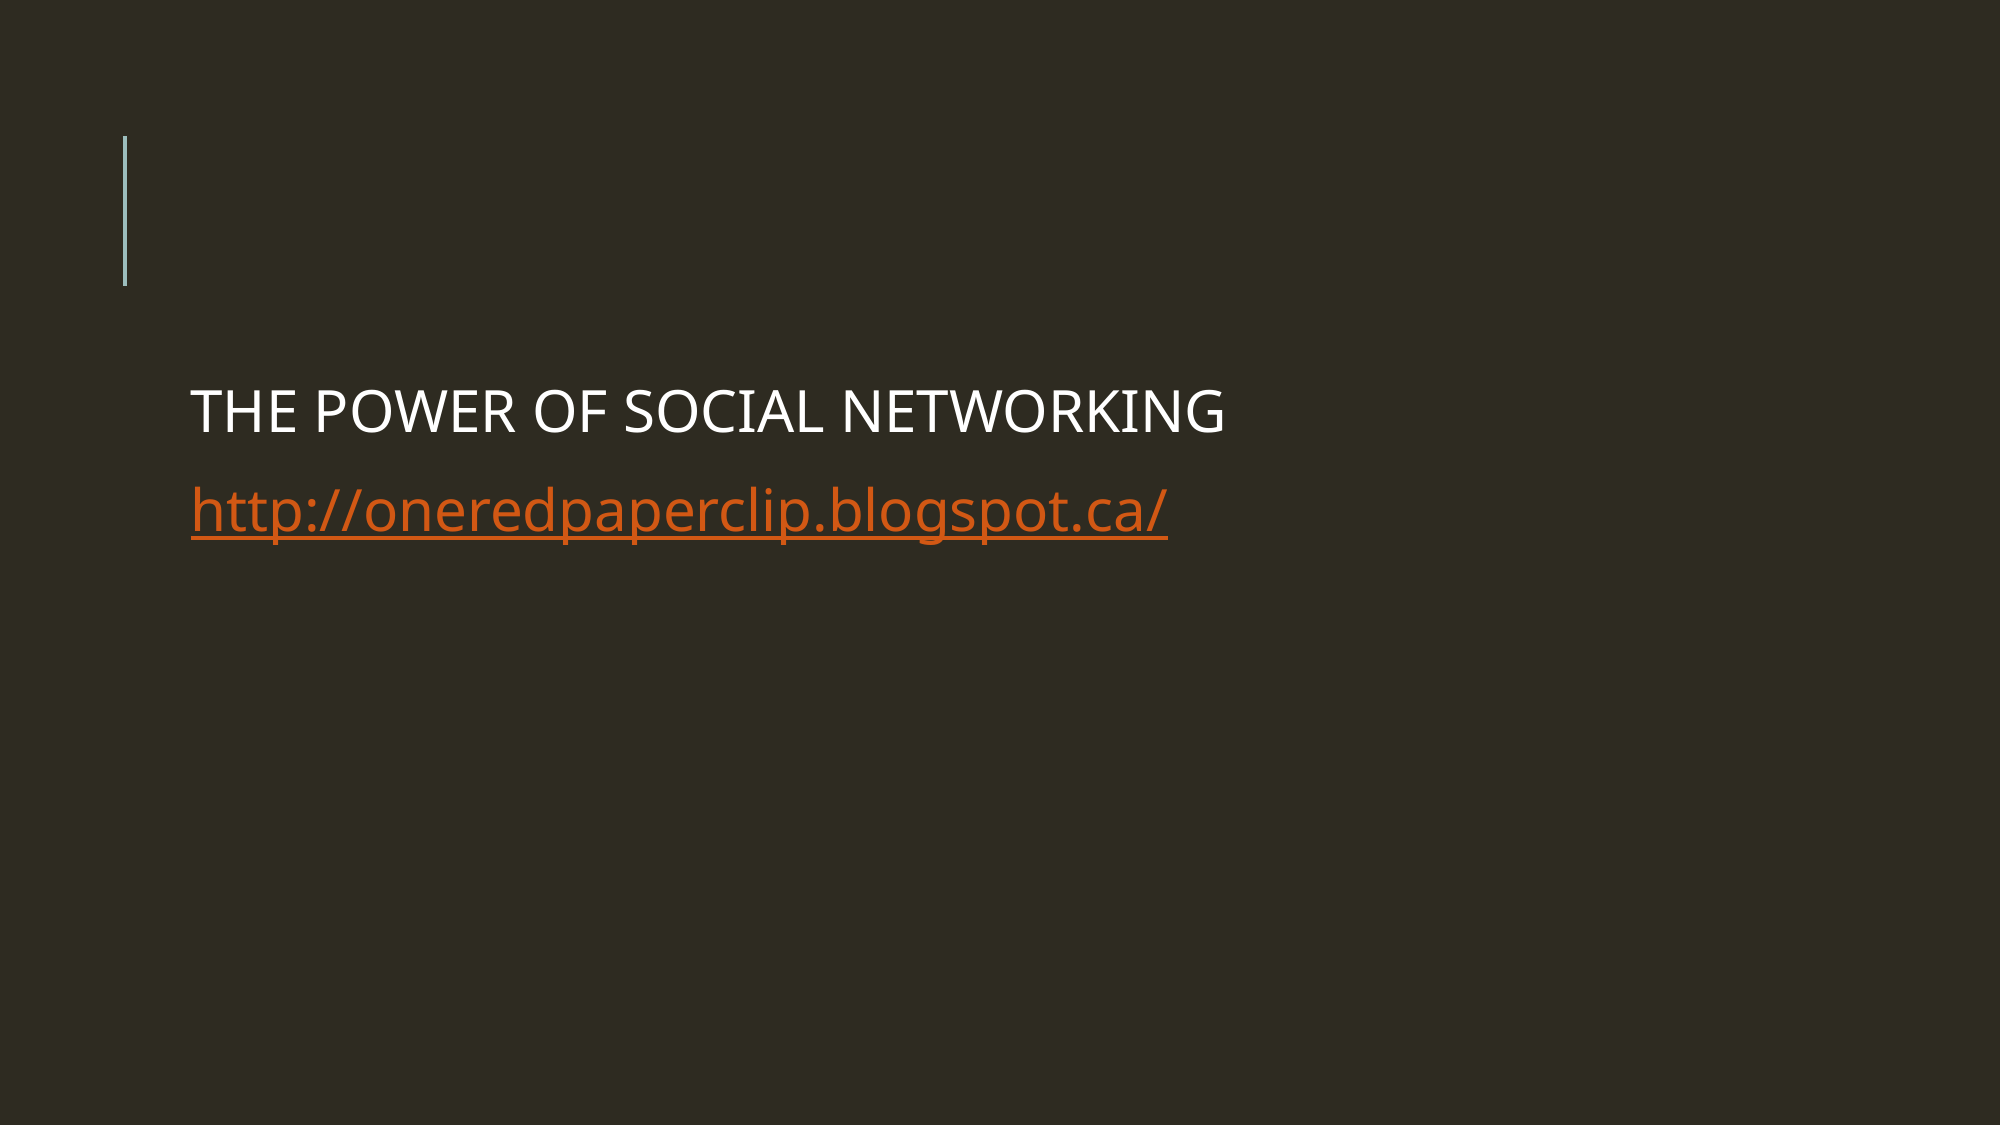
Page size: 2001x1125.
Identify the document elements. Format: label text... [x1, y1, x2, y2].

list THE POWER OF SOCIAL NETWORKING http://oneredpaperclip.blogspot.ca/ [168, 375, 1763, 1035]
